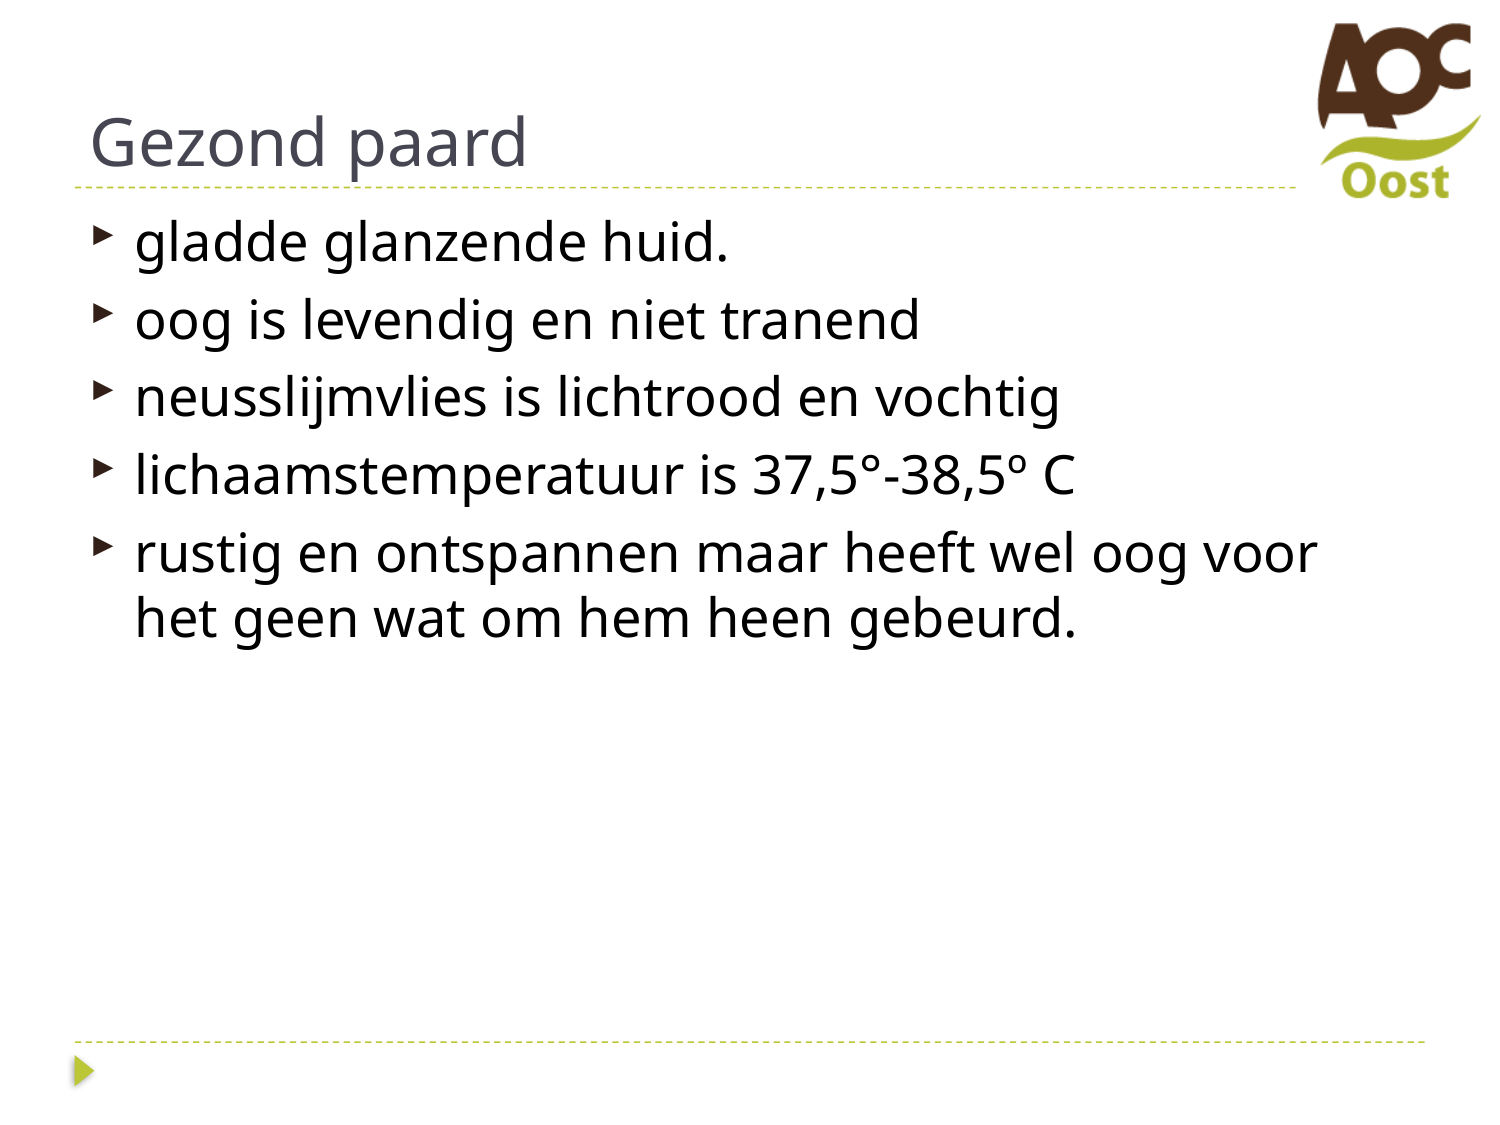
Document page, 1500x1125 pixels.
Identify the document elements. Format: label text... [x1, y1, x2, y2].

picture [1298, 0, 1500, 229]
title Gezond paard [75, 24, 1293, 188]
list gladde glanzende huid. oog is levendig en niet tranend neusslijmvlies is lichtrood en vochtig lichaamstemperatuur is 37,5°-38,5º C rustig en ontspannen maar heeft wel oog voor het geen wat om hem heen gebeurd. [75, 200, 1425, 1010]
